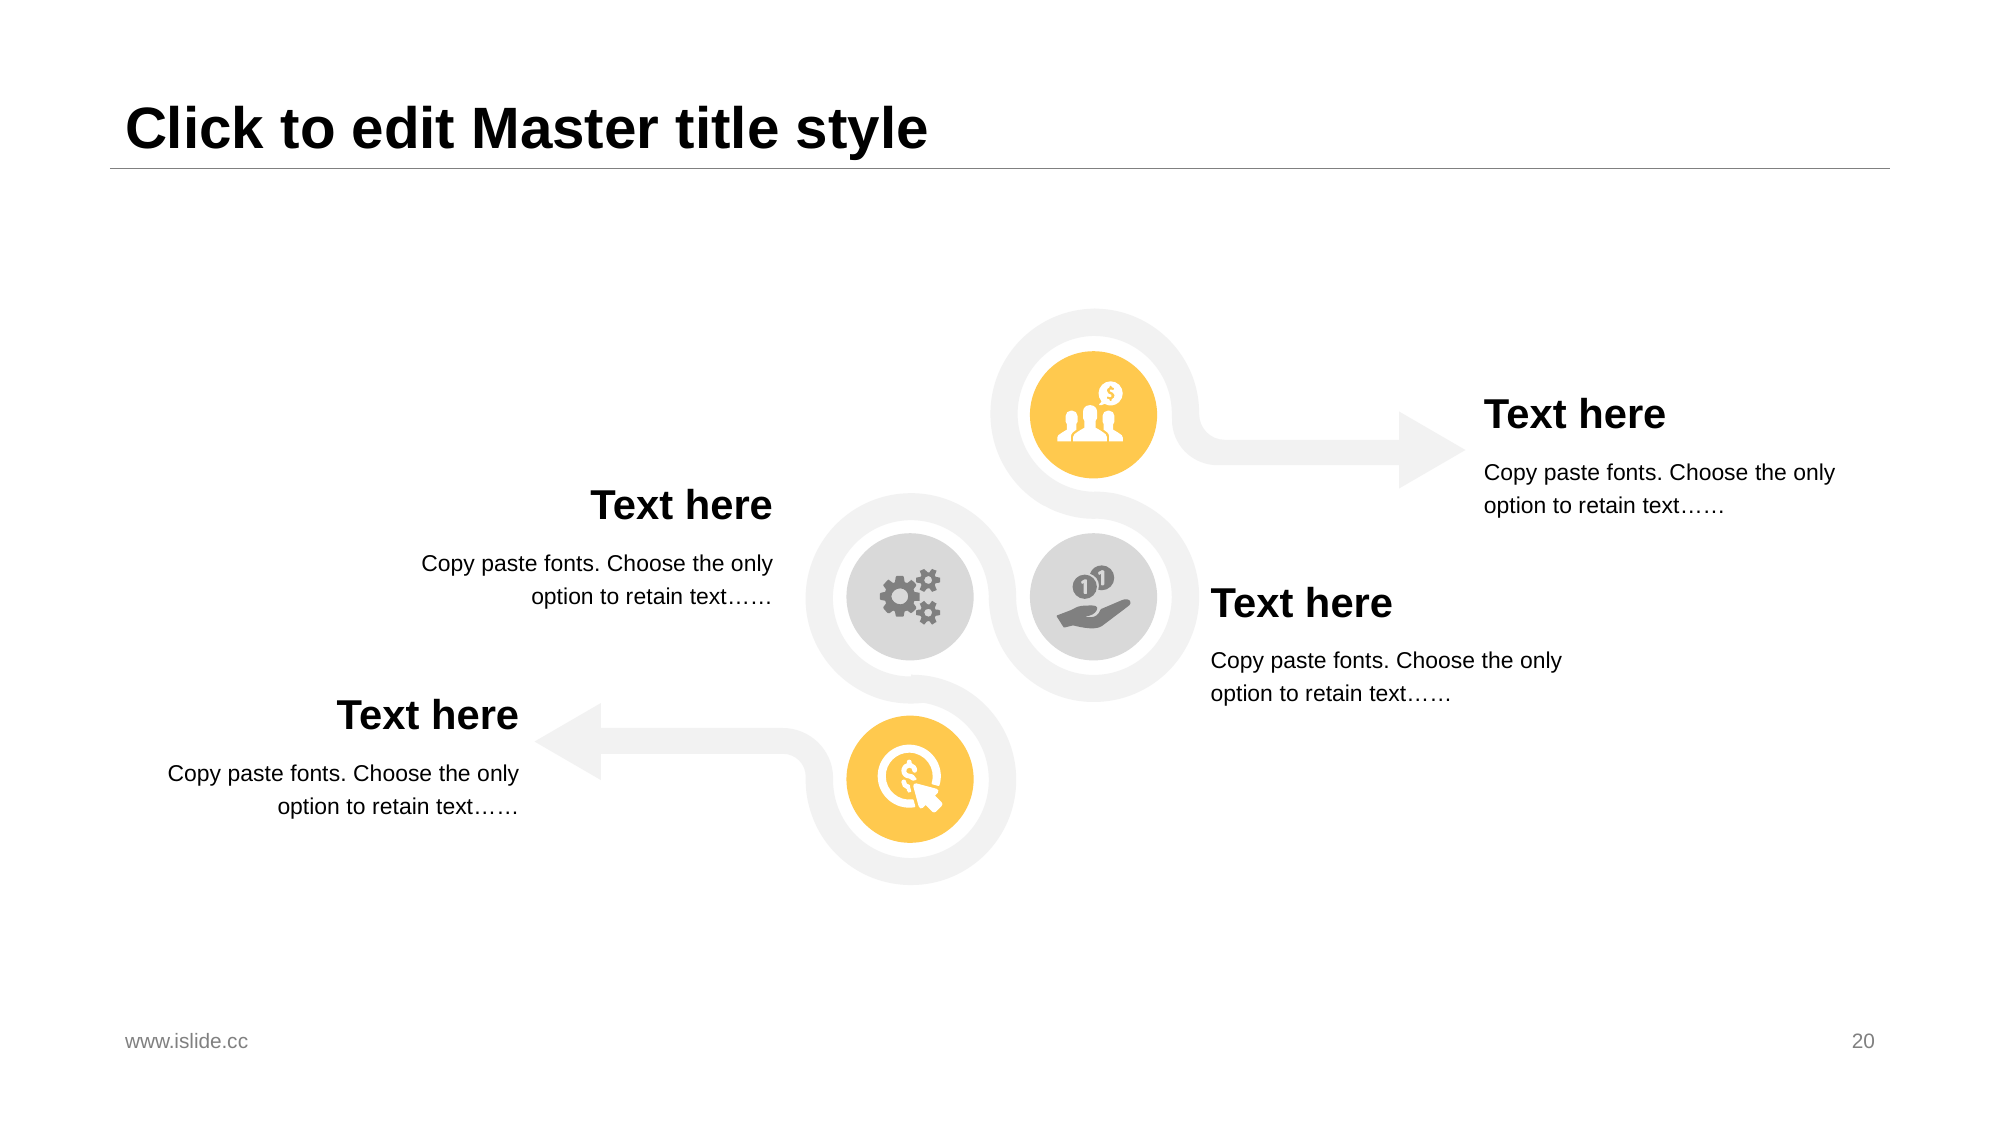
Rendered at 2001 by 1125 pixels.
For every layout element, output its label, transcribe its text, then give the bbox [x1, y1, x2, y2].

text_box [127, 308, 1876, 886]
title Click to edit Master title style [109, 0, 1890, 169]
footer www.islide.cc [109, 1023, 790, 1058]
slide_number 20 [1412, 1023, 1890, 1058]
